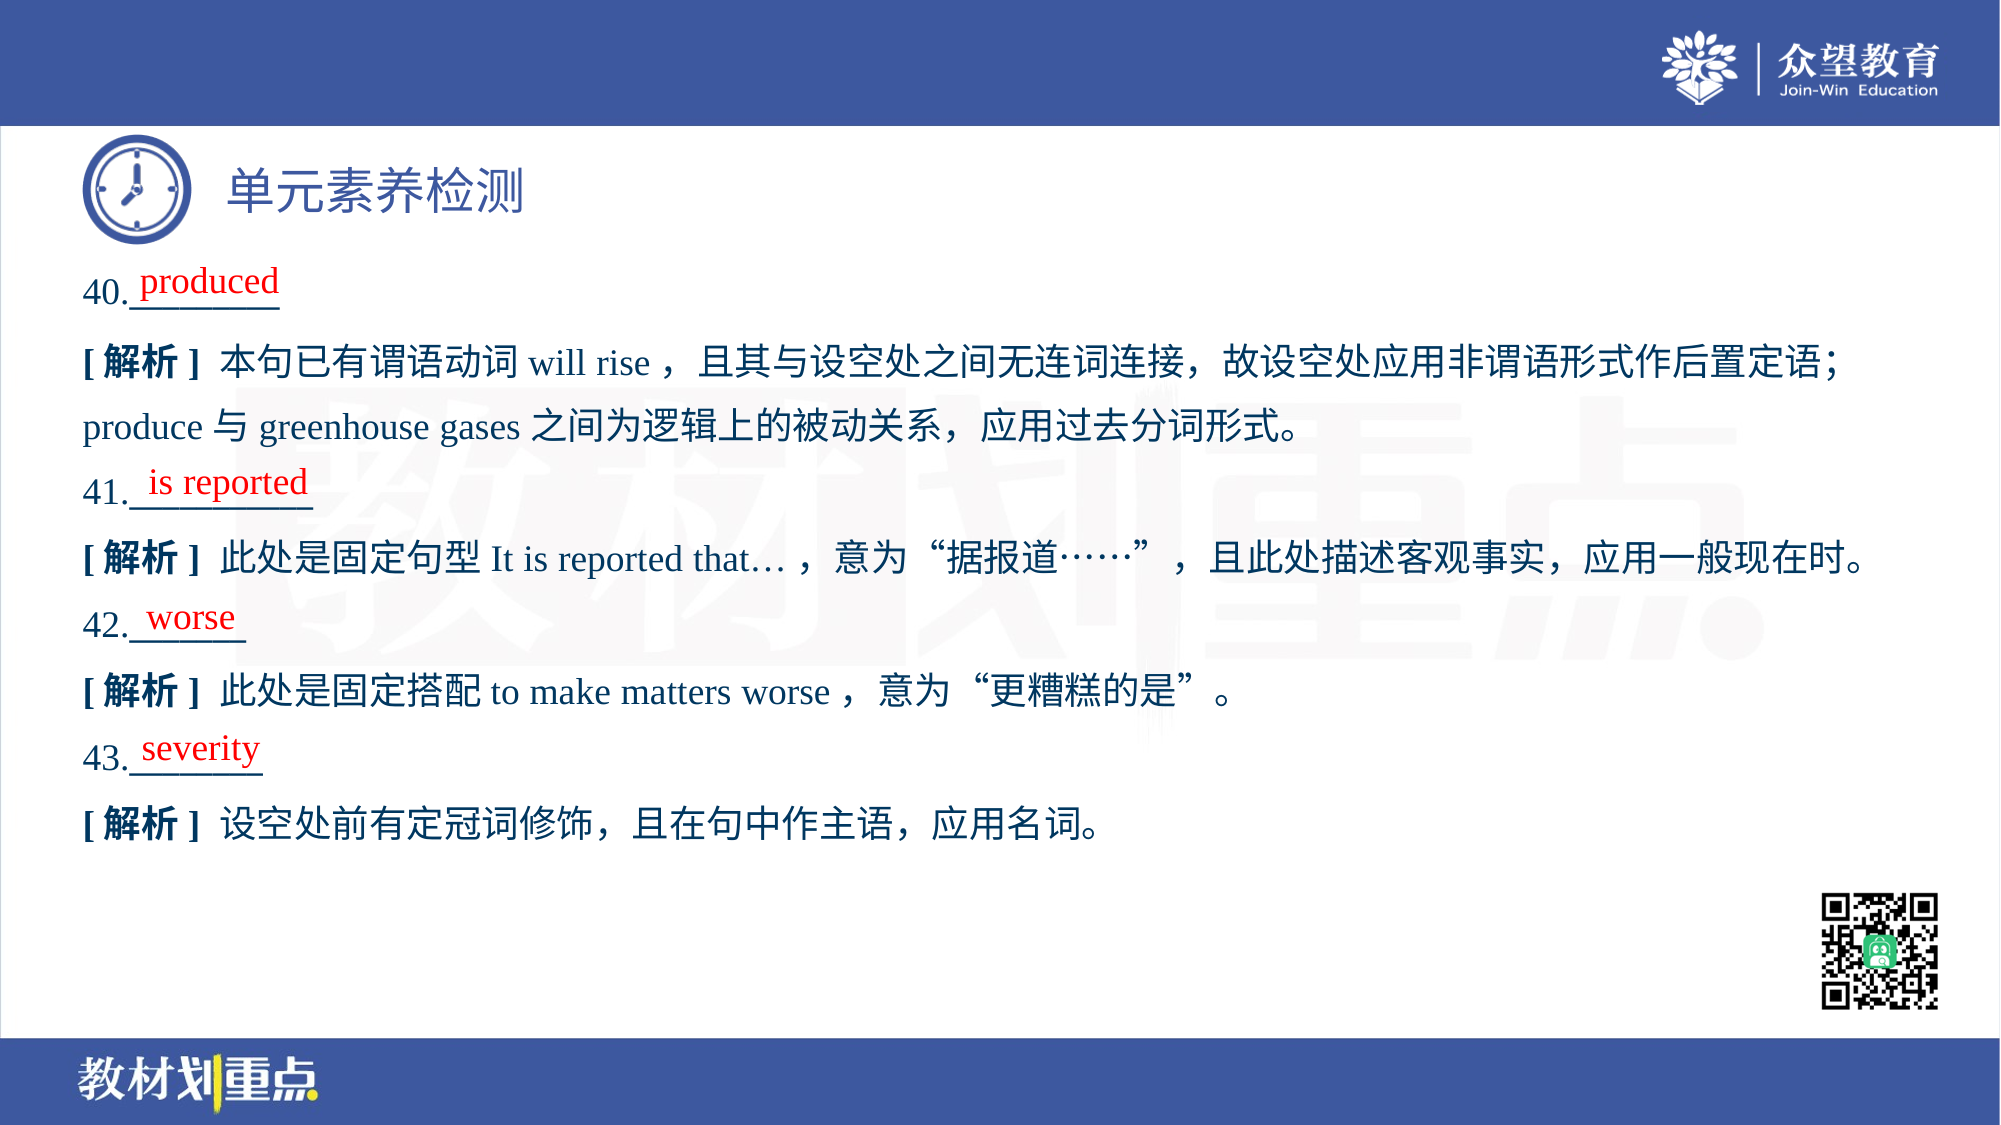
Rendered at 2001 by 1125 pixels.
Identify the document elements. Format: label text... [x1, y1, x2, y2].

text_box [解析] 此处是固定句型It is reported that…，意为“据报道……”，且此处描述客观事实，应用一般现在时。 [82, 514, 1851, 572]
text_box 41.___________ [82, 447, 1817, 506]
text_box 42._______ [82, 580, 1817, 639]
text_box 40._________ [82, 247, 1817, 306]
text_box produced [126, 236, 294, 295]
text_box 43.________ [82, 713, 1817, 772]
text_box severity [128, 703, 275, 762]
text_box [解析] 此处是固定搭配to make matters worse，意为“更糟糕的是”。 [82, 647, 1817, 705]
text_box [解析] 设空处前有定冠词修饰，且在句中作主语，应用名词。 [82, 780, 1817, 838]
text_box is reported [130, 437, 327, 495]
text_box [解析] 本句已有谓语动词will rise，且其与设空处之间无连词连接，故设空处应用非谓语形式作后置定语； produce与greenhouse gases之间为逻辑上的被动关系，应用过去分词形式。 [82, 313, 1817, 441]
text_box worse [132, 572, 250, 631]
picture [0, 0, 2000, 1125]
